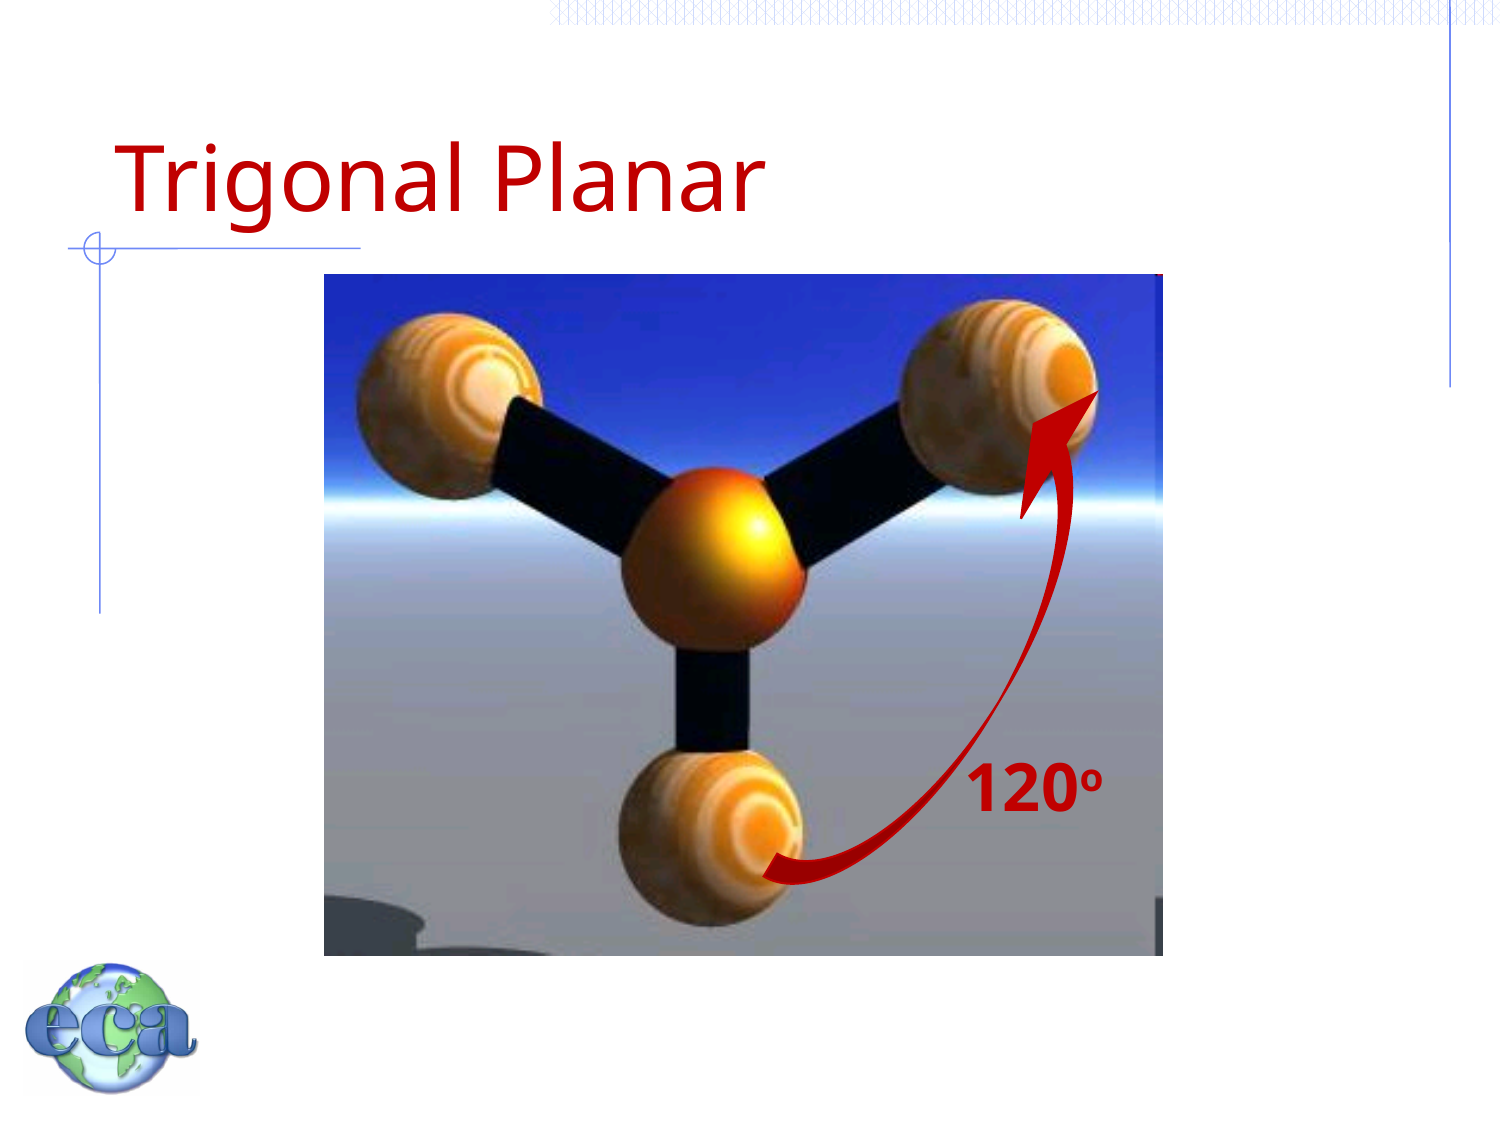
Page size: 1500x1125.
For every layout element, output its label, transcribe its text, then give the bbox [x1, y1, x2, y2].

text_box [324, 274, 1163, 956]
title Trigonal Planar [99, 49, 1376, 238]
picture [23, 960, 200, 1096]
